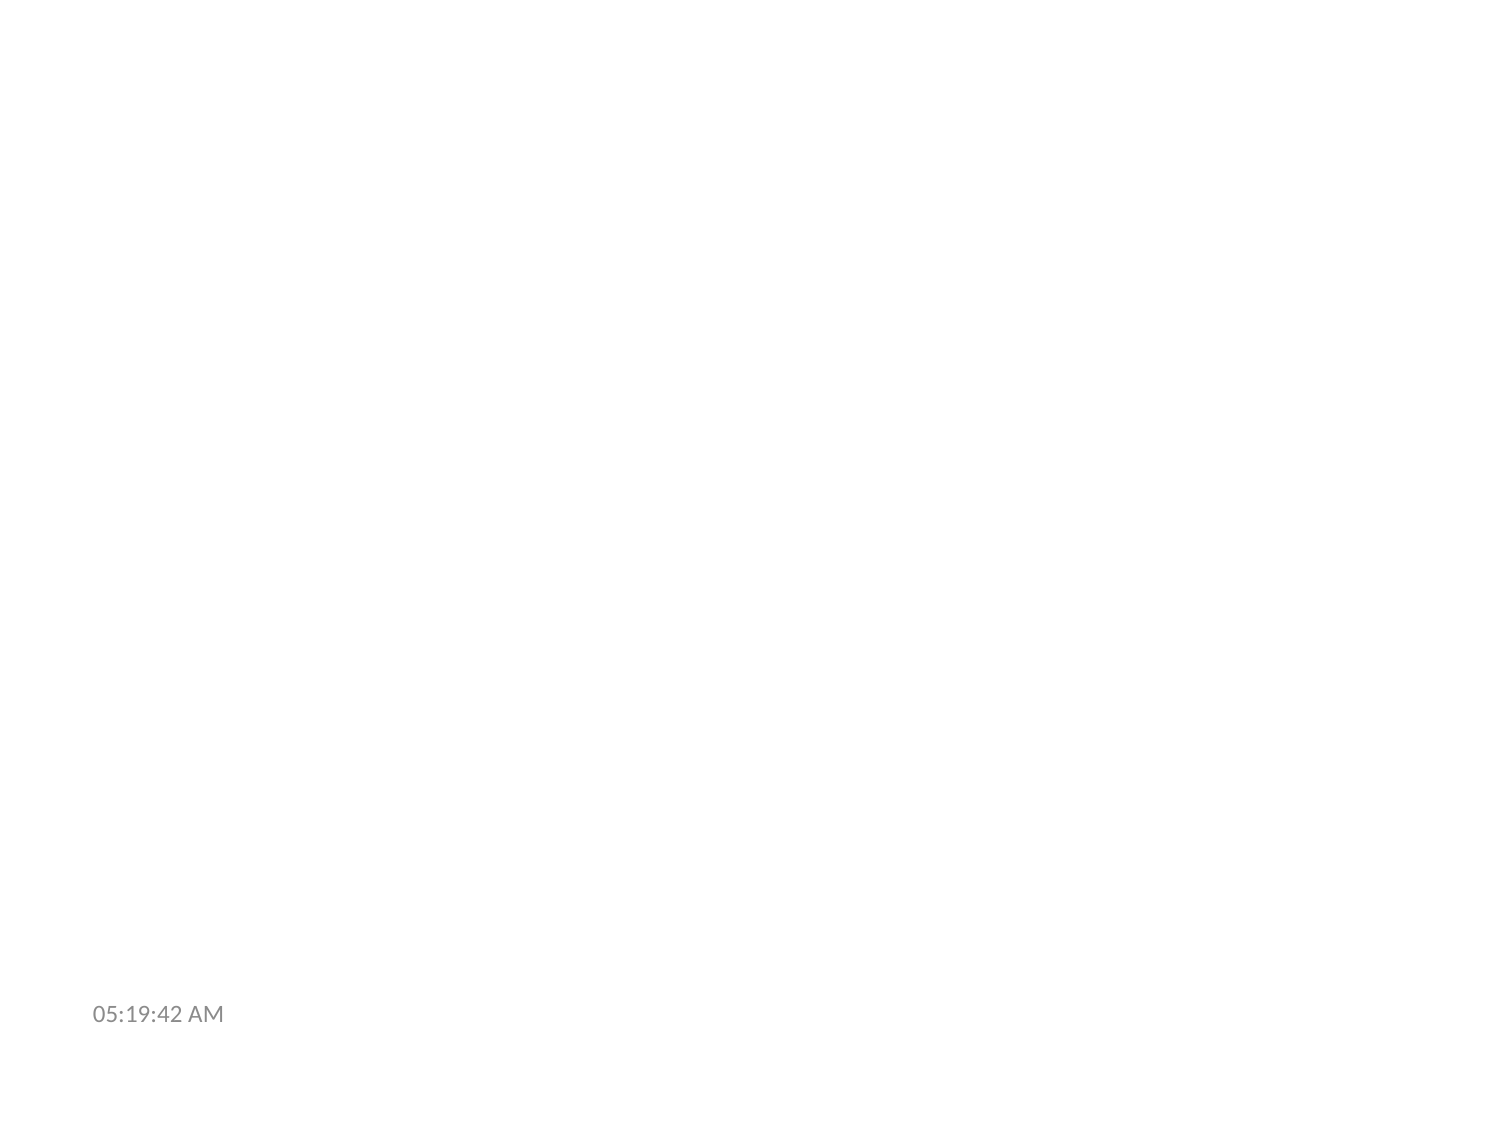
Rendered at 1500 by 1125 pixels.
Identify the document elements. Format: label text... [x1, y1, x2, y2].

text_box 3:35:09 PM [77, 982, 428, 1043]
